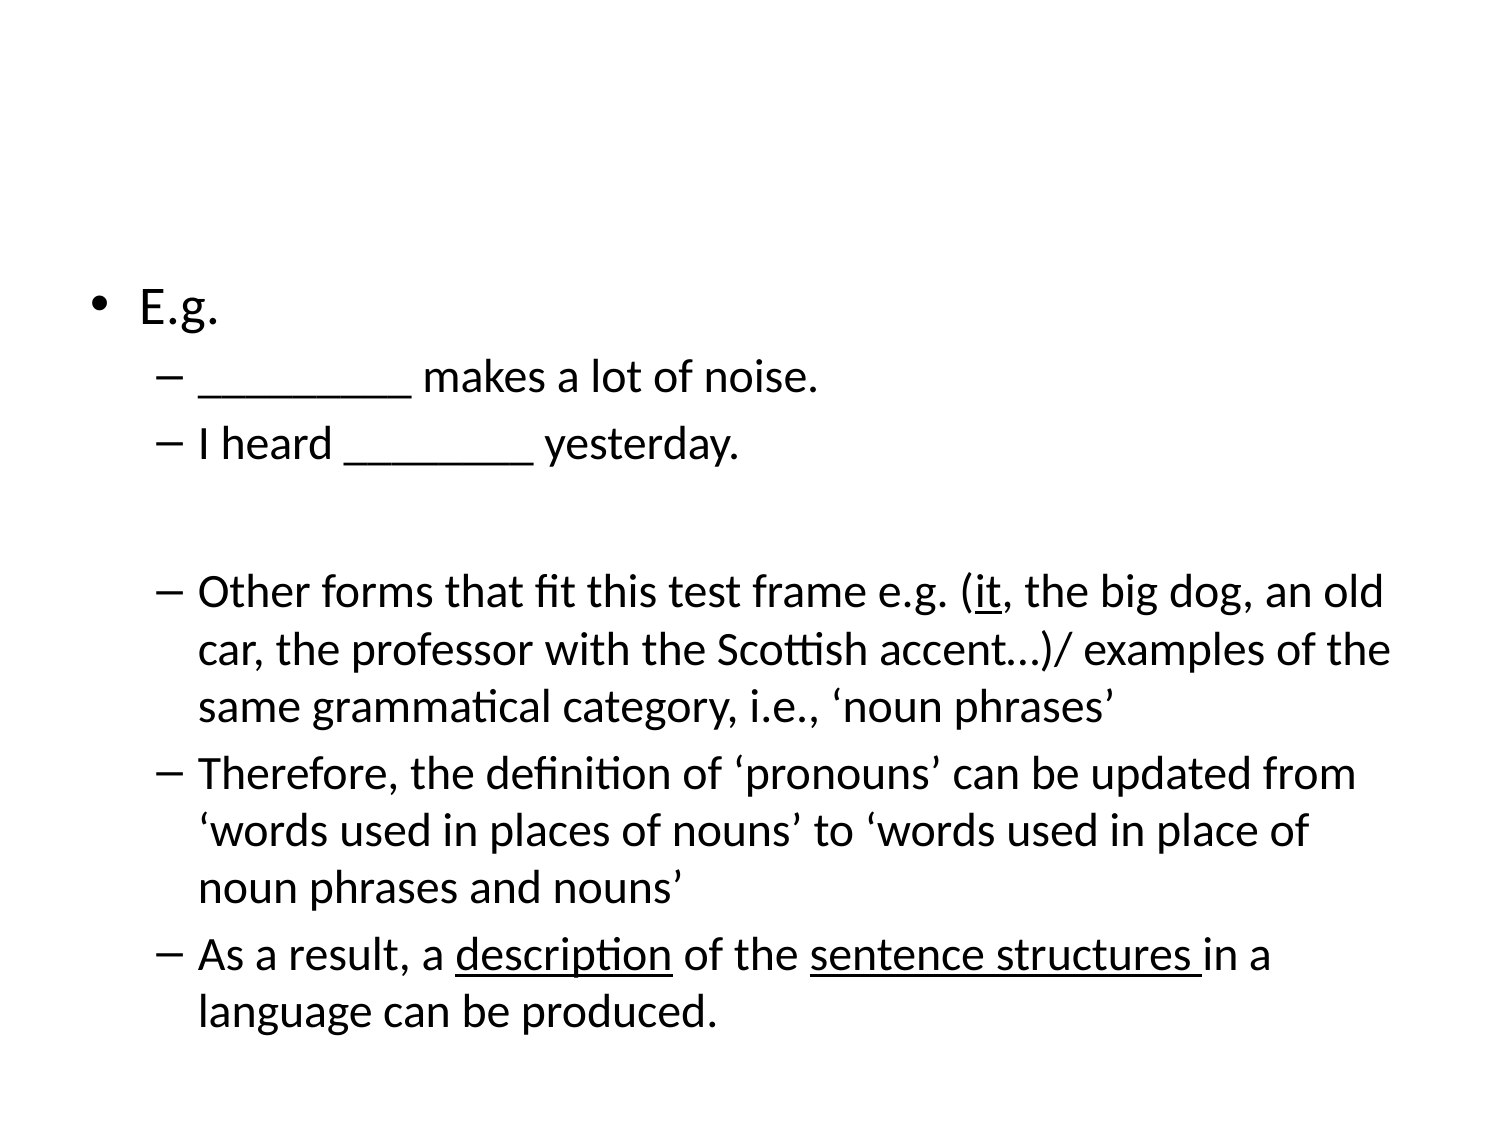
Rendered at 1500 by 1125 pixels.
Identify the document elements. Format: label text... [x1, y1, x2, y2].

list E.g. _________ makes a lot of noise. I heard ________ yesterday. Other forms that fit this test frame e.g. (it, the big dog, an old car, the professor with the Scottish accent…)/ examples of the same grammatical category, i.e., ‘noun phrases’ Therefore, the definition of ‘pronouns’ can be updated from ‘words used in places of nouns’ to ‘words used in place of noun phrases and nouns’ As a result, a description of the sentence structures in a language can be produced. [75, 262, 1425, 1063]
